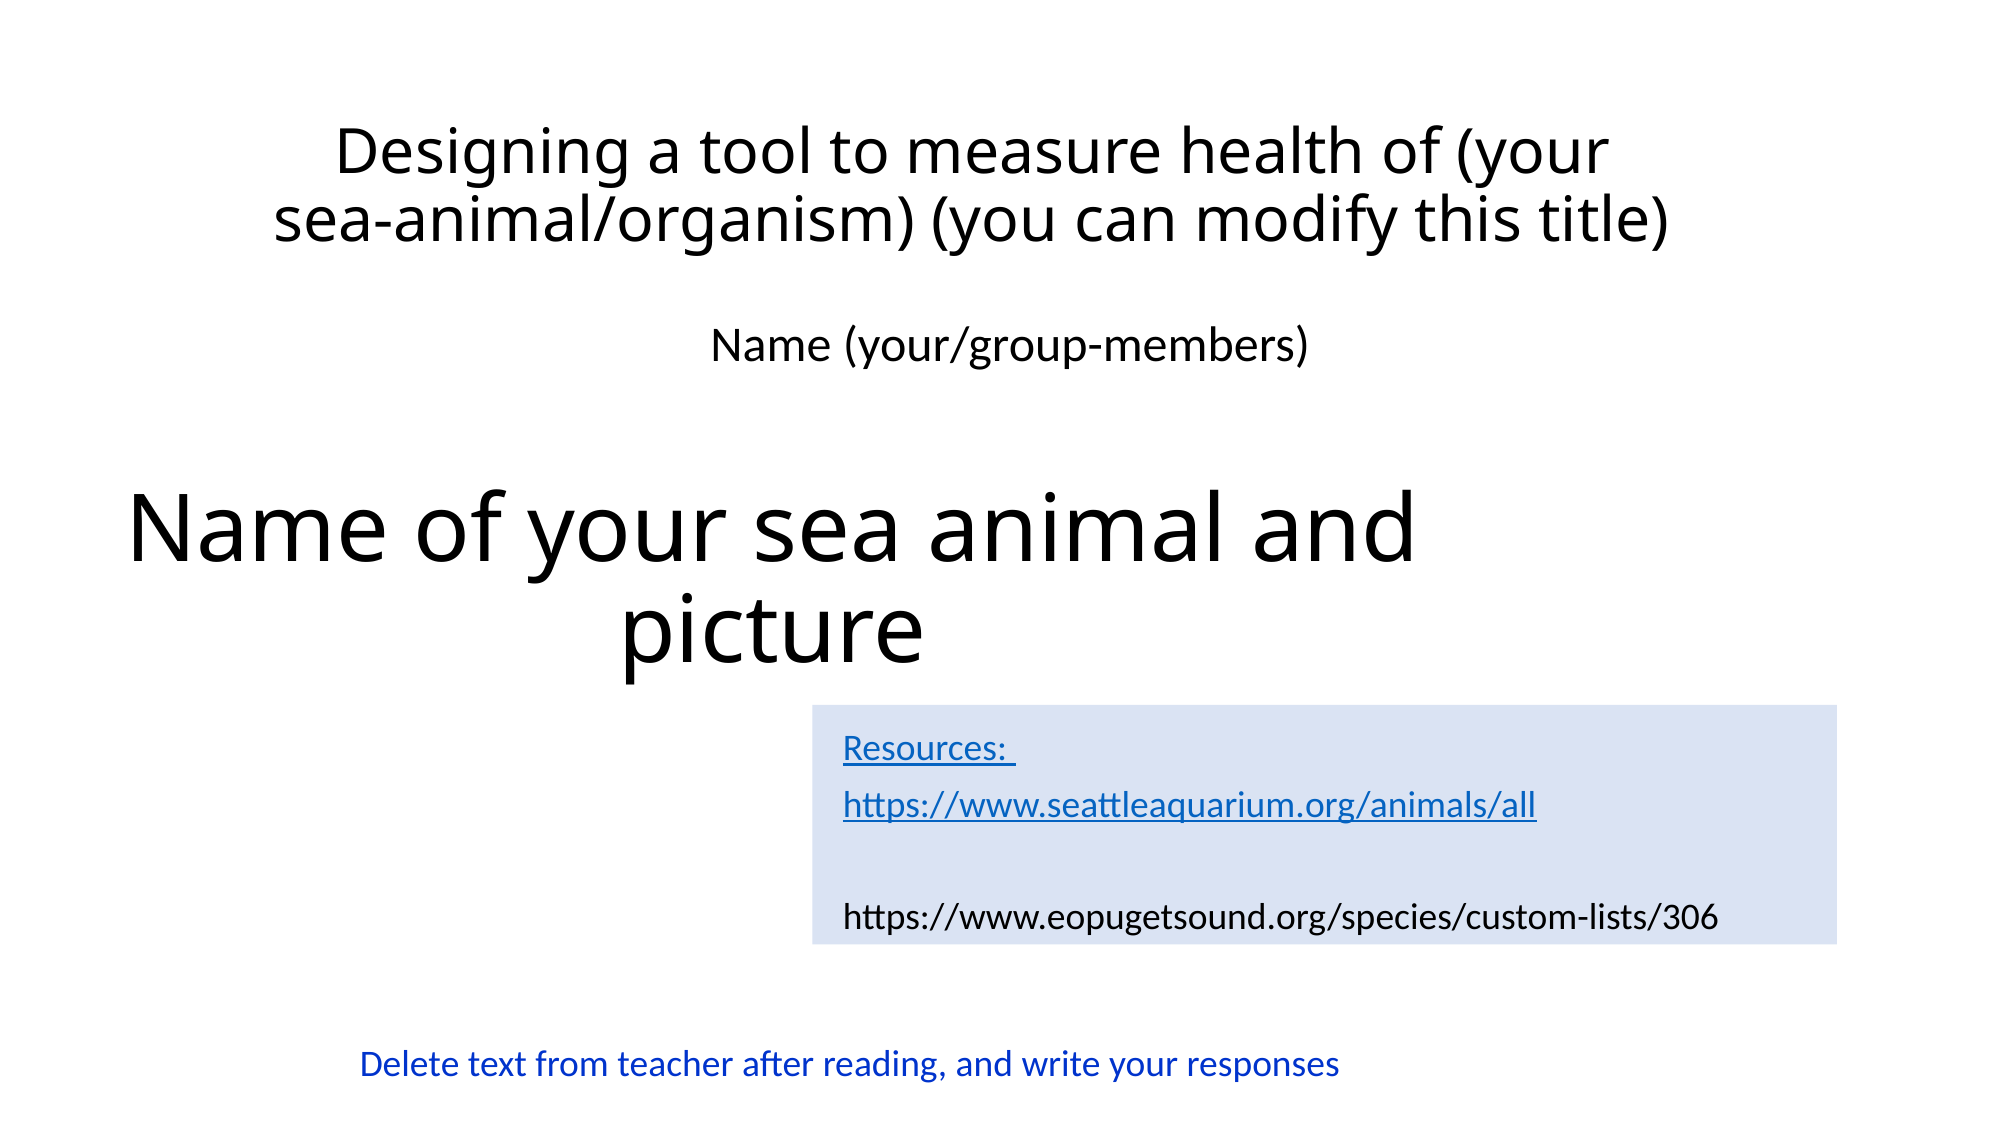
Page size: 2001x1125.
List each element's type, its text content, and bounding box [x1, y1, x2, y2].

title Designing a tool to measure health of (your sea-animal/organism) (you can modify this title) [37, 57, 1909, 263]
text_box Delete text from teacher after reading, and write your responses [345, 1031, 1357, 1092]
text_box Resources: https://www.seattleaquarium.org/animals/all https://www.eopugetsound.org/species/custom-lists/306 [812, 704, 1837, 945]
subtitle Name (your/group-members) [260, 310, 1761, 435]
text_box Name of your sea animal and picture [37, 472, 1508, 691]
